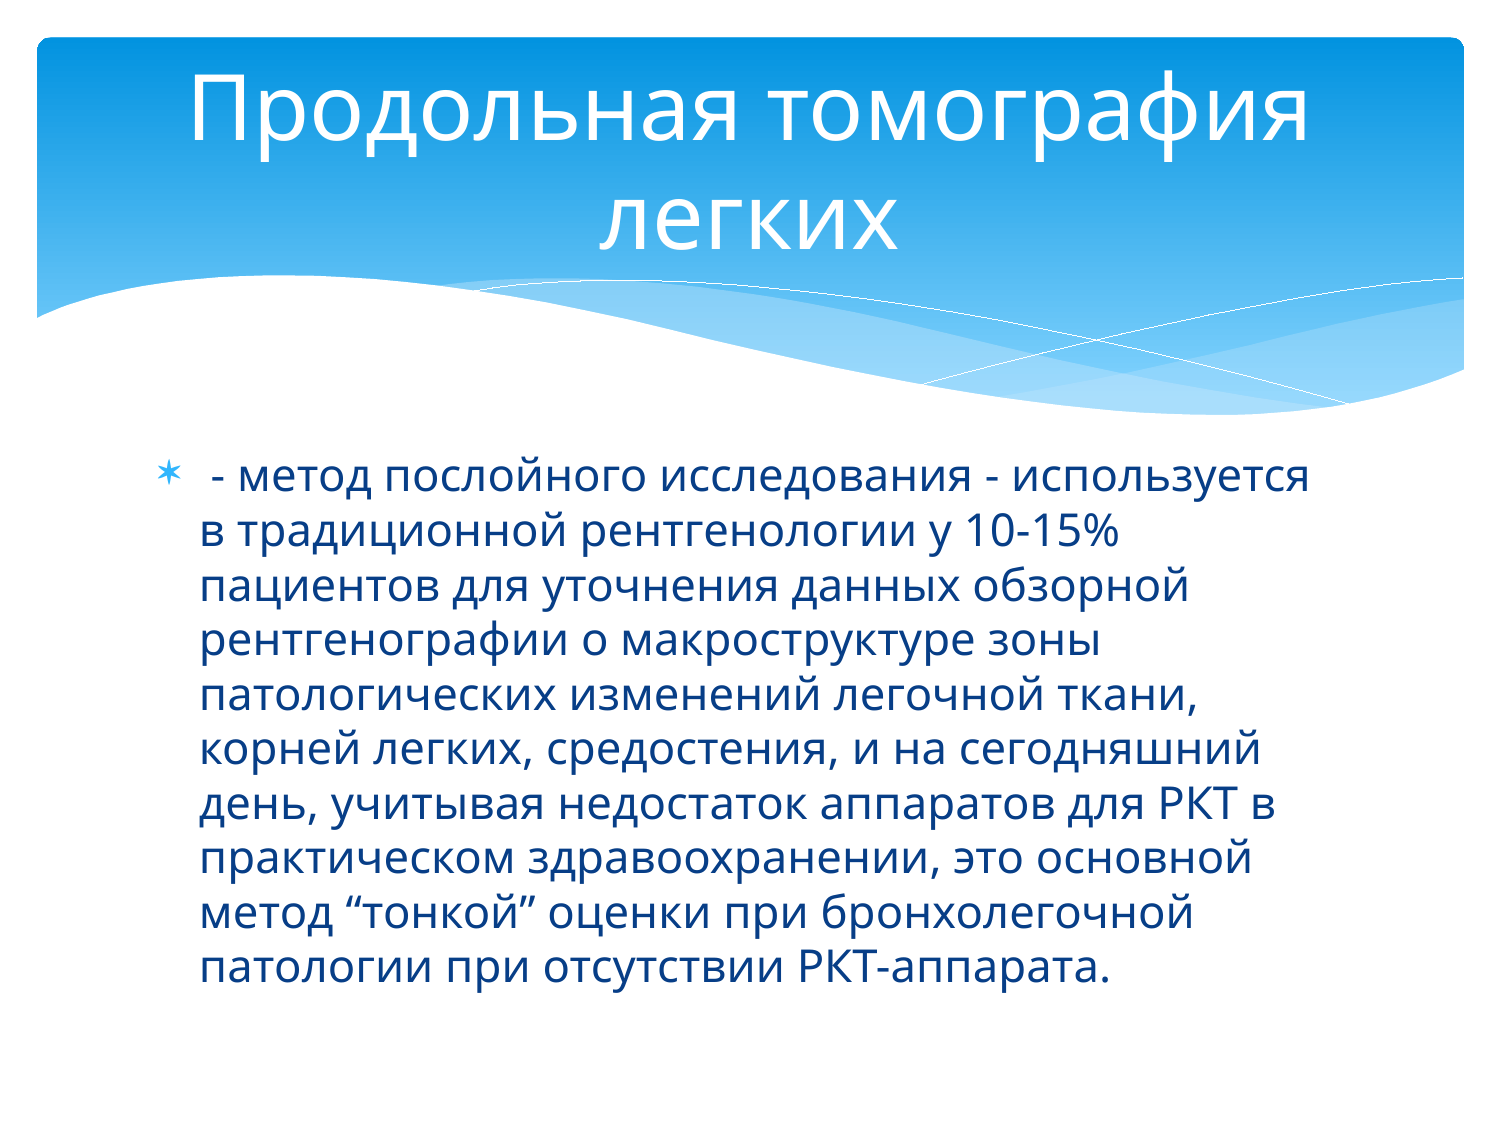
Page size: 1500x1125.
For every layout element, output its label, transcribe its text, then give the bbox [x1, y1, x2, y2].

title Продольная томография легких [75, 55, 1425, 261]
list - метод послойного исследования - используется в традиционной рентгенологии у 10-15% пациентов для уточнения данных обзорной рентгенографии о макроструктуре зоны патологических изменений легочной ткани, корней легких, средостения, и на сегодняшний день, учитывая недостаток аппаратов для РКТ в практическом здравоохранении, это основной метод “тонкой” оценки при бронхолегочной патологии при отсутствии РКТ-аппарата. [143, 438, 1359, 1005]
